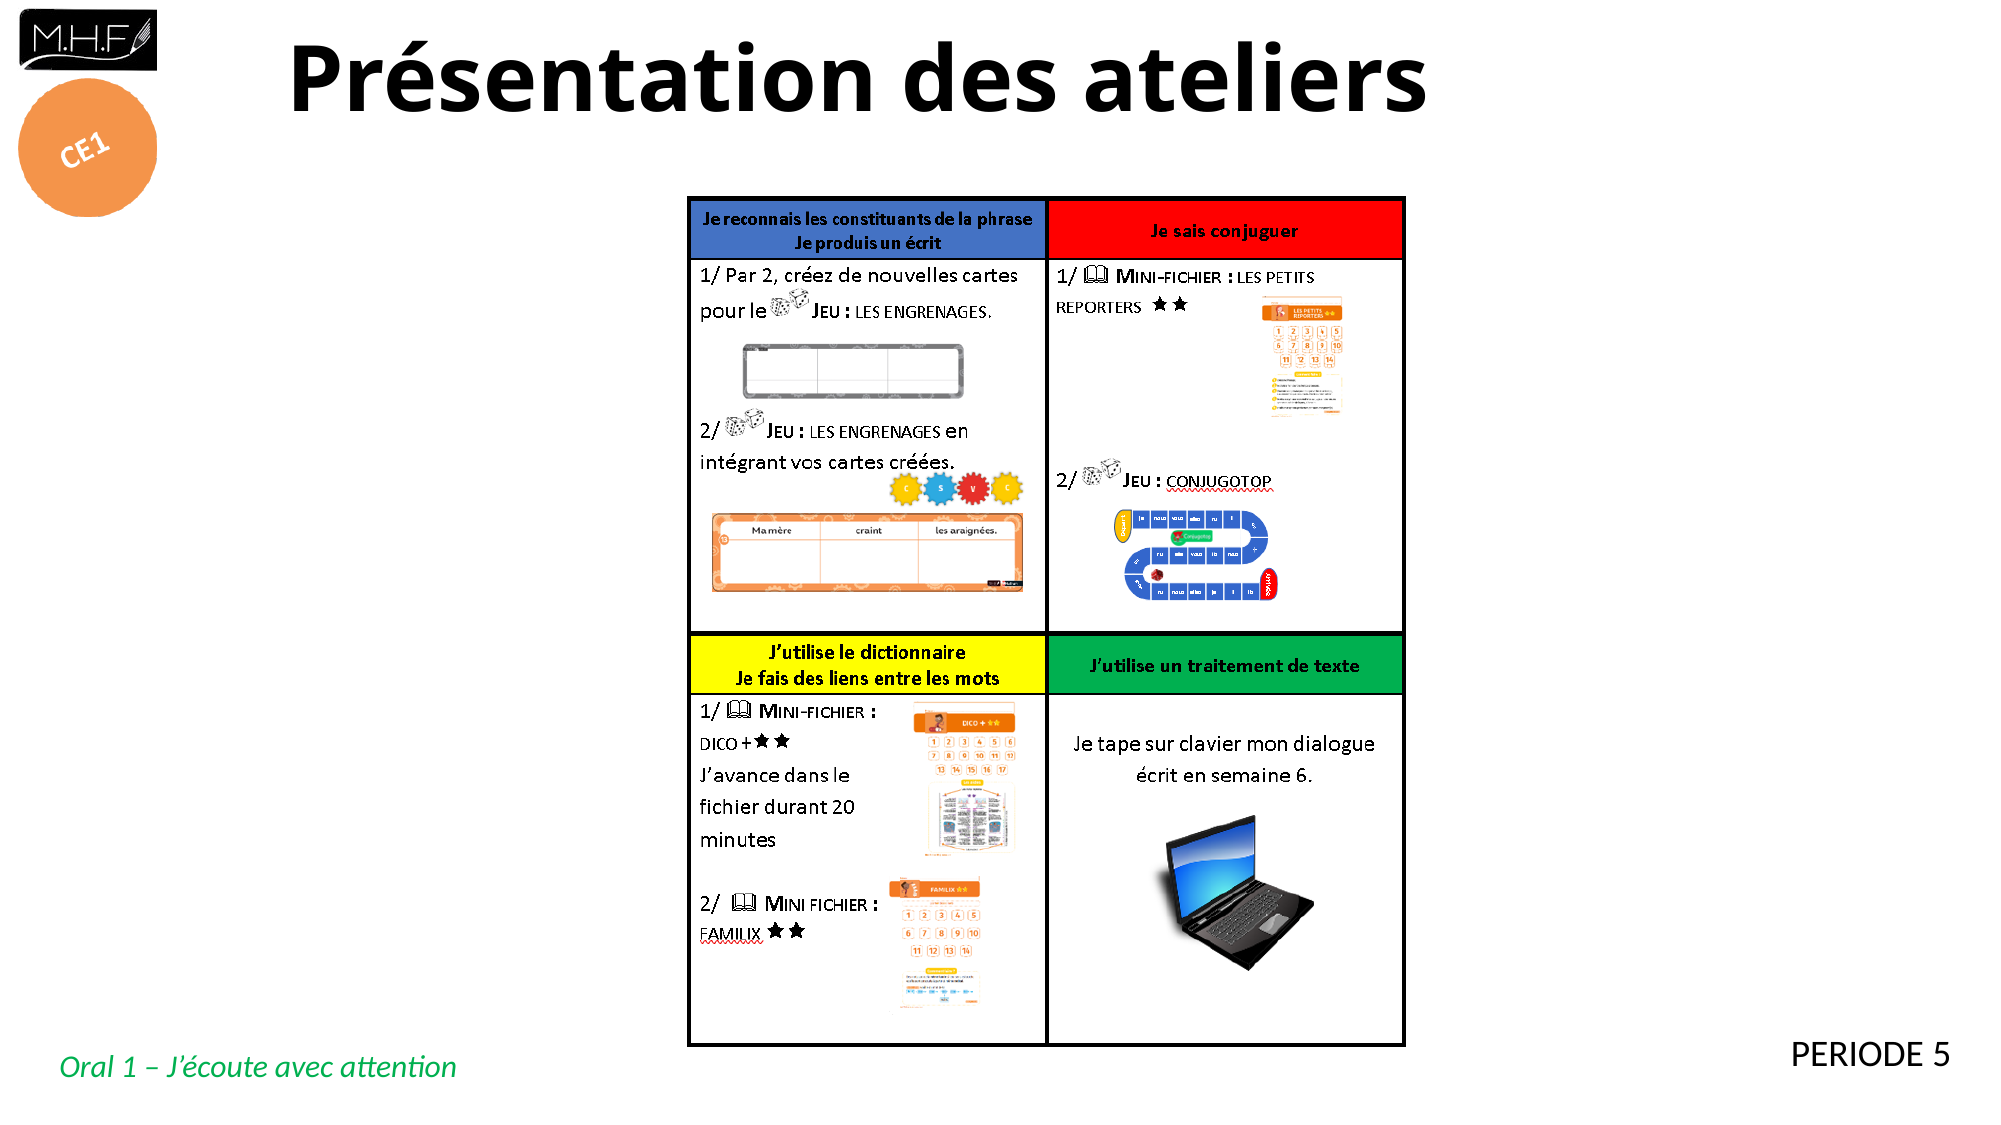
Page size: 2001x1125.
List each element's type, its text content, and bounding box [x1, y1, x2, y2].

picture [679, 189, 1410, 1053]
picture [18, 78, 157, 218]
text_box Oral 1 – J’écoute avec attention [44, 1038, 1346, 1092]
picture [16, 7, 157, 74]
text_box PERIODE 5 [1362, 1021, 1967, 1082]
title Présentation des ateliers [271, 7, 1818, 156]
